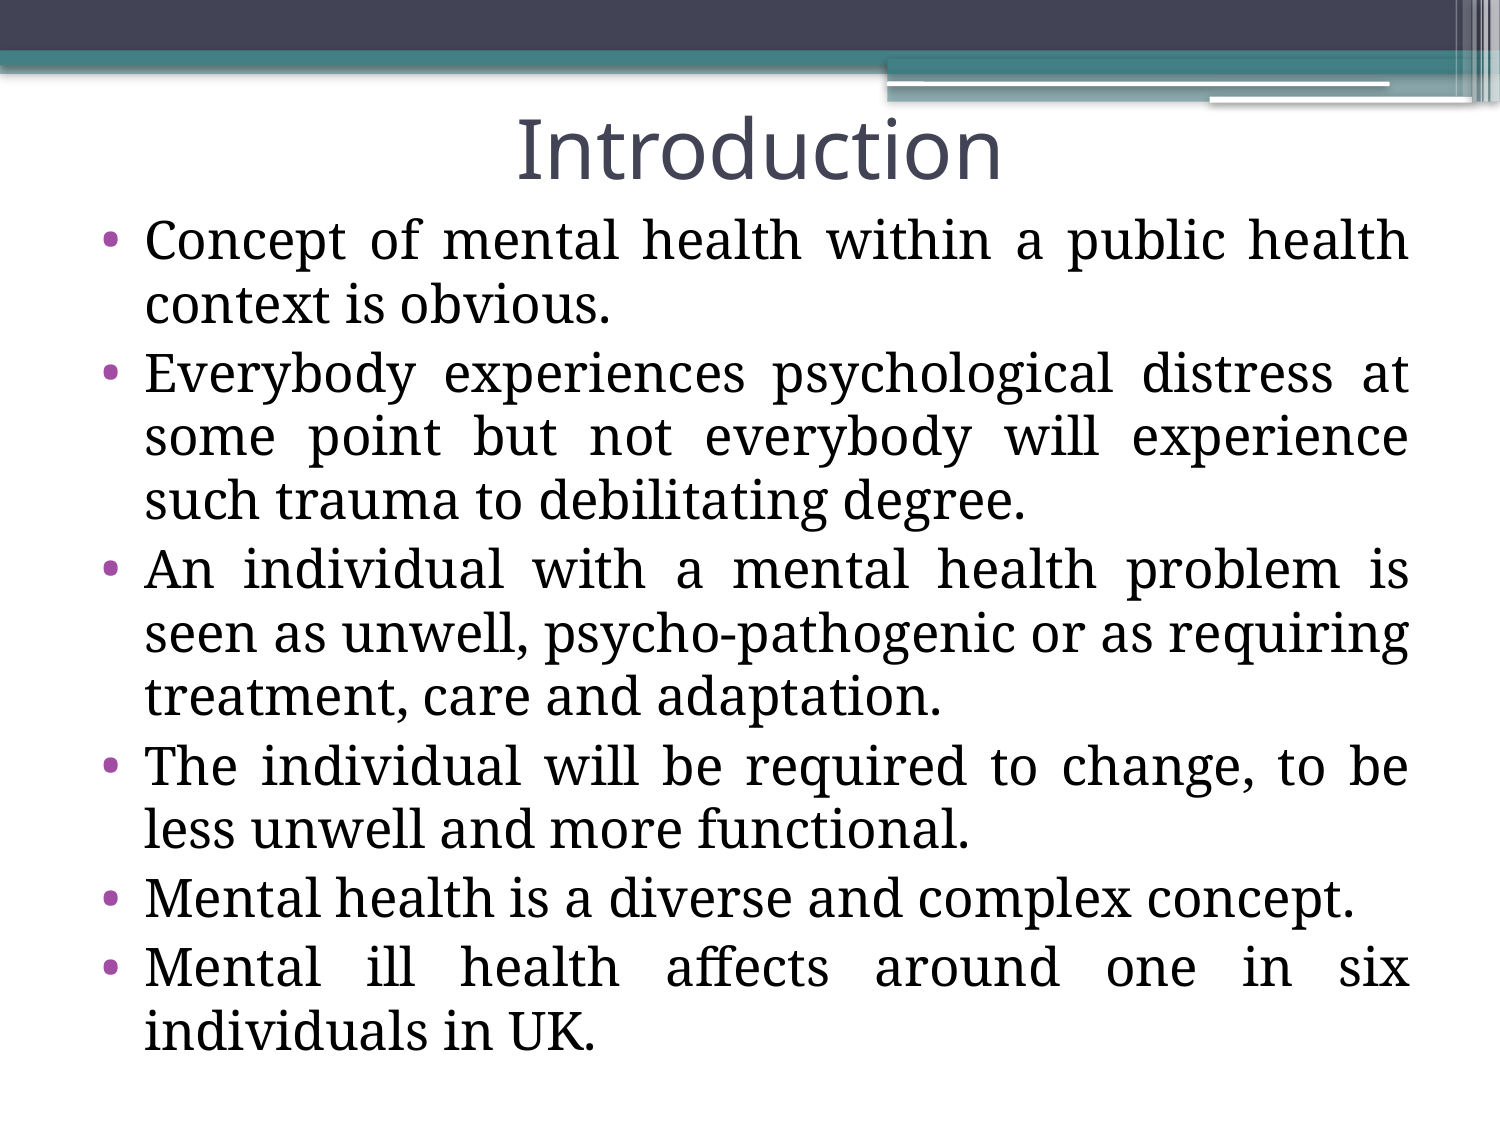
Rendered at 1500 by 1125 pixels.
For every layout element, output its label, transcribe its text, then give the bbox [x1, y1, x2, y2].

title Introduction [75, 70, 1425, 199]
list Concept of mental health within a public health context is obvious. Everybody experiences psychological distress at some point but not everybody will experience such trauma to debilitating degree. An individual with a mental health problem is seen as unwell, psycho-pathogenic or as requiring treatment, care and adaptation. The individual will be required to change, to be less unwell and more functional. Mental health is a diverse and complex concept. Mental ill health affects around one in six individuals in UK. [75, 199, 1425, 1079]
